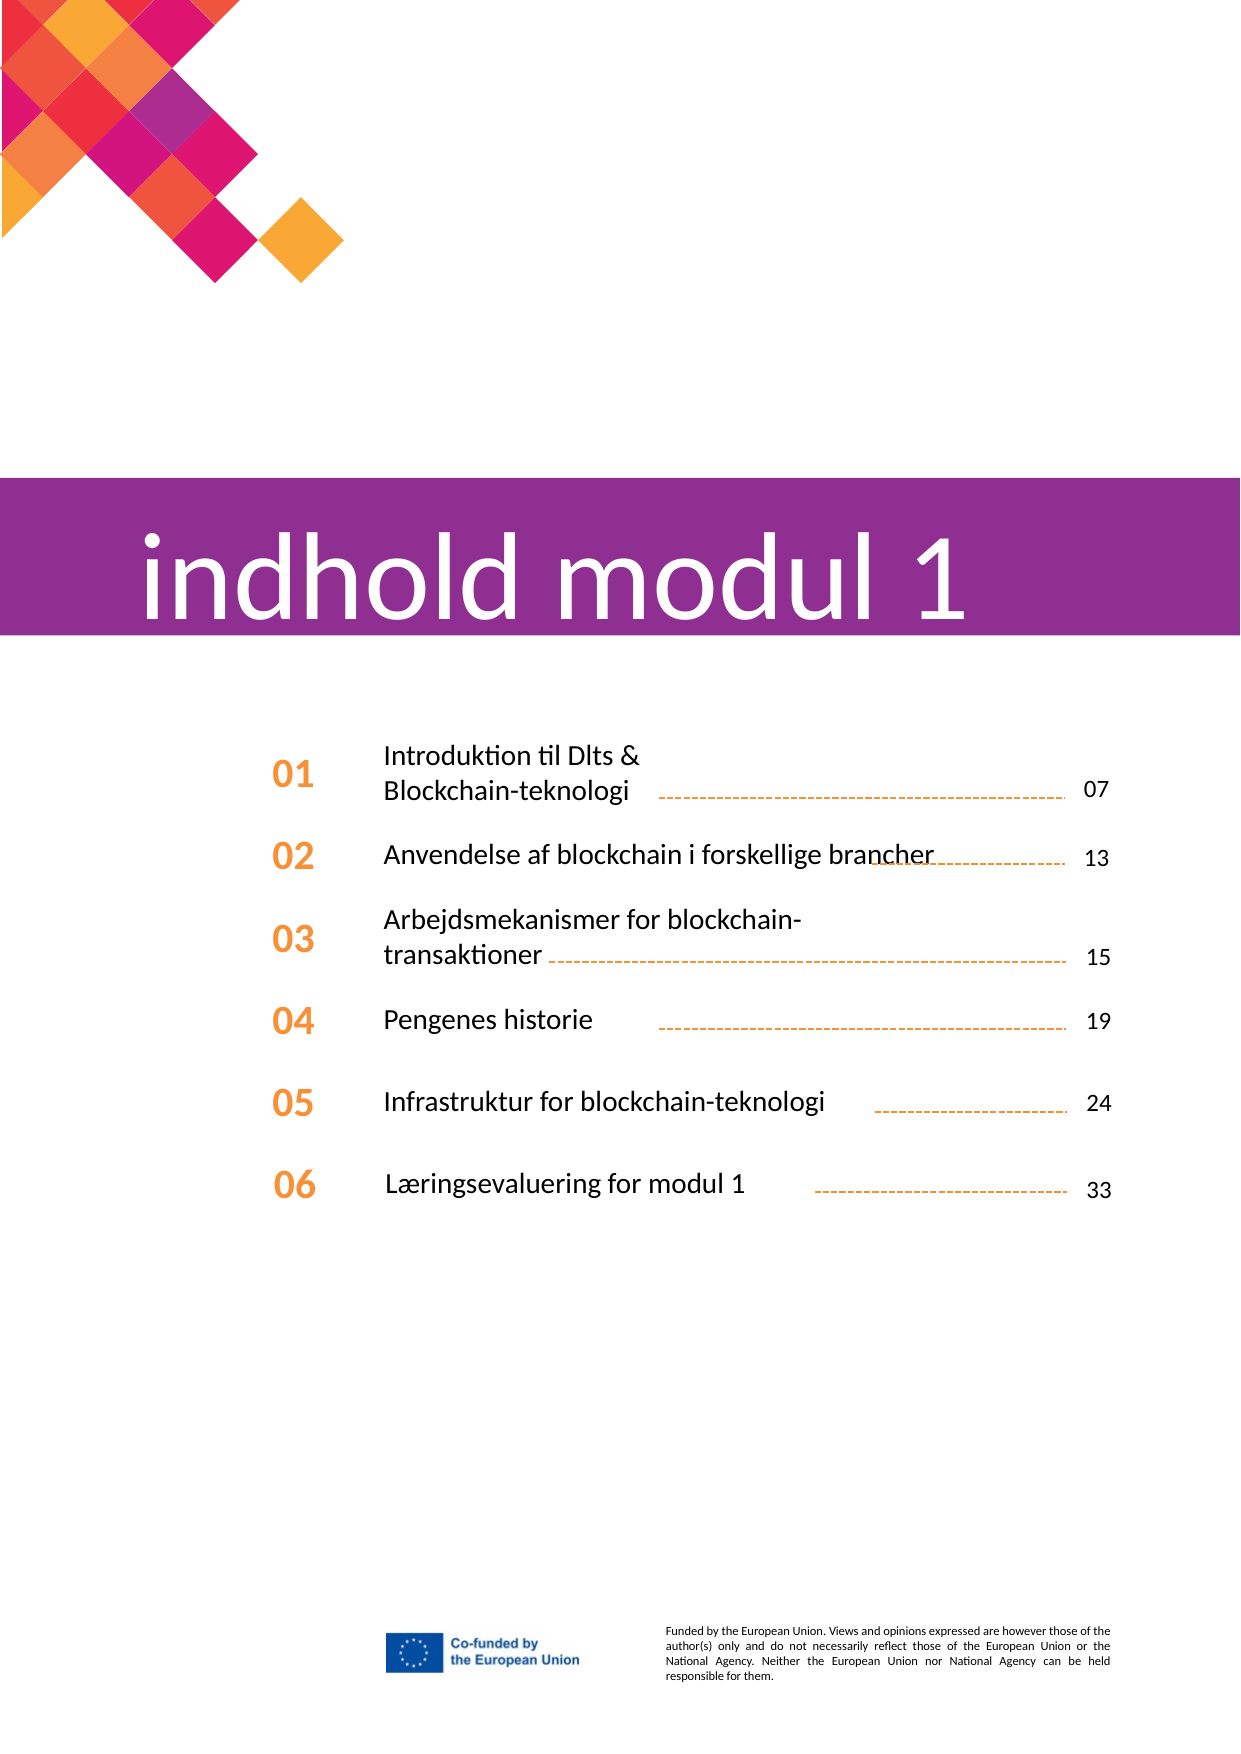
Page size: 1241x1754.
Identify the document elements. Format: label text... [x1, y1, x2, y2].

list 01 [240, 742, 347, 800]
list Introduktion til Dlts & Blockchain-teknologi [368, 742, 1021, 800]
text_box 33 [1052, 1160, 1127, 1218]
text_box indhold modul 1 [123, 486, 1175, 647]
list Infrastruktur for blockchain-teknologi [368, 1071, 951, 1129]
list 04 [240, 989, 347, 1047]
list Anvendelse af blockchain i forskellige brancher [368, 824, 951, 882]
text_box 15 [1051, 926, 1127, 984]
picture [386, 1630, 581, 1676]
list 03 [240, 906, 347, 965]
list Læringsevaluering for modul 1 [370, 1153, 952, 1211]
list Pengenes historie [368, 989, 951, 1047]
text_box 24 [1052, 1072, 1127, 1130]
text_box 19 [1051, 991, 1127, 1049]
list 06 [242, 1153, 349, 1211]
list Arbejdsmekanismer for blockchain-transaktioner [368, 906, 951, 965]
text_box 07 [1050, 758, 1125, 816]
list 05 [240, 1071, 347, 1129]
list 02 [240, 824, 347, 882]
text_box 13 [1050, 828, 1125, 886]
